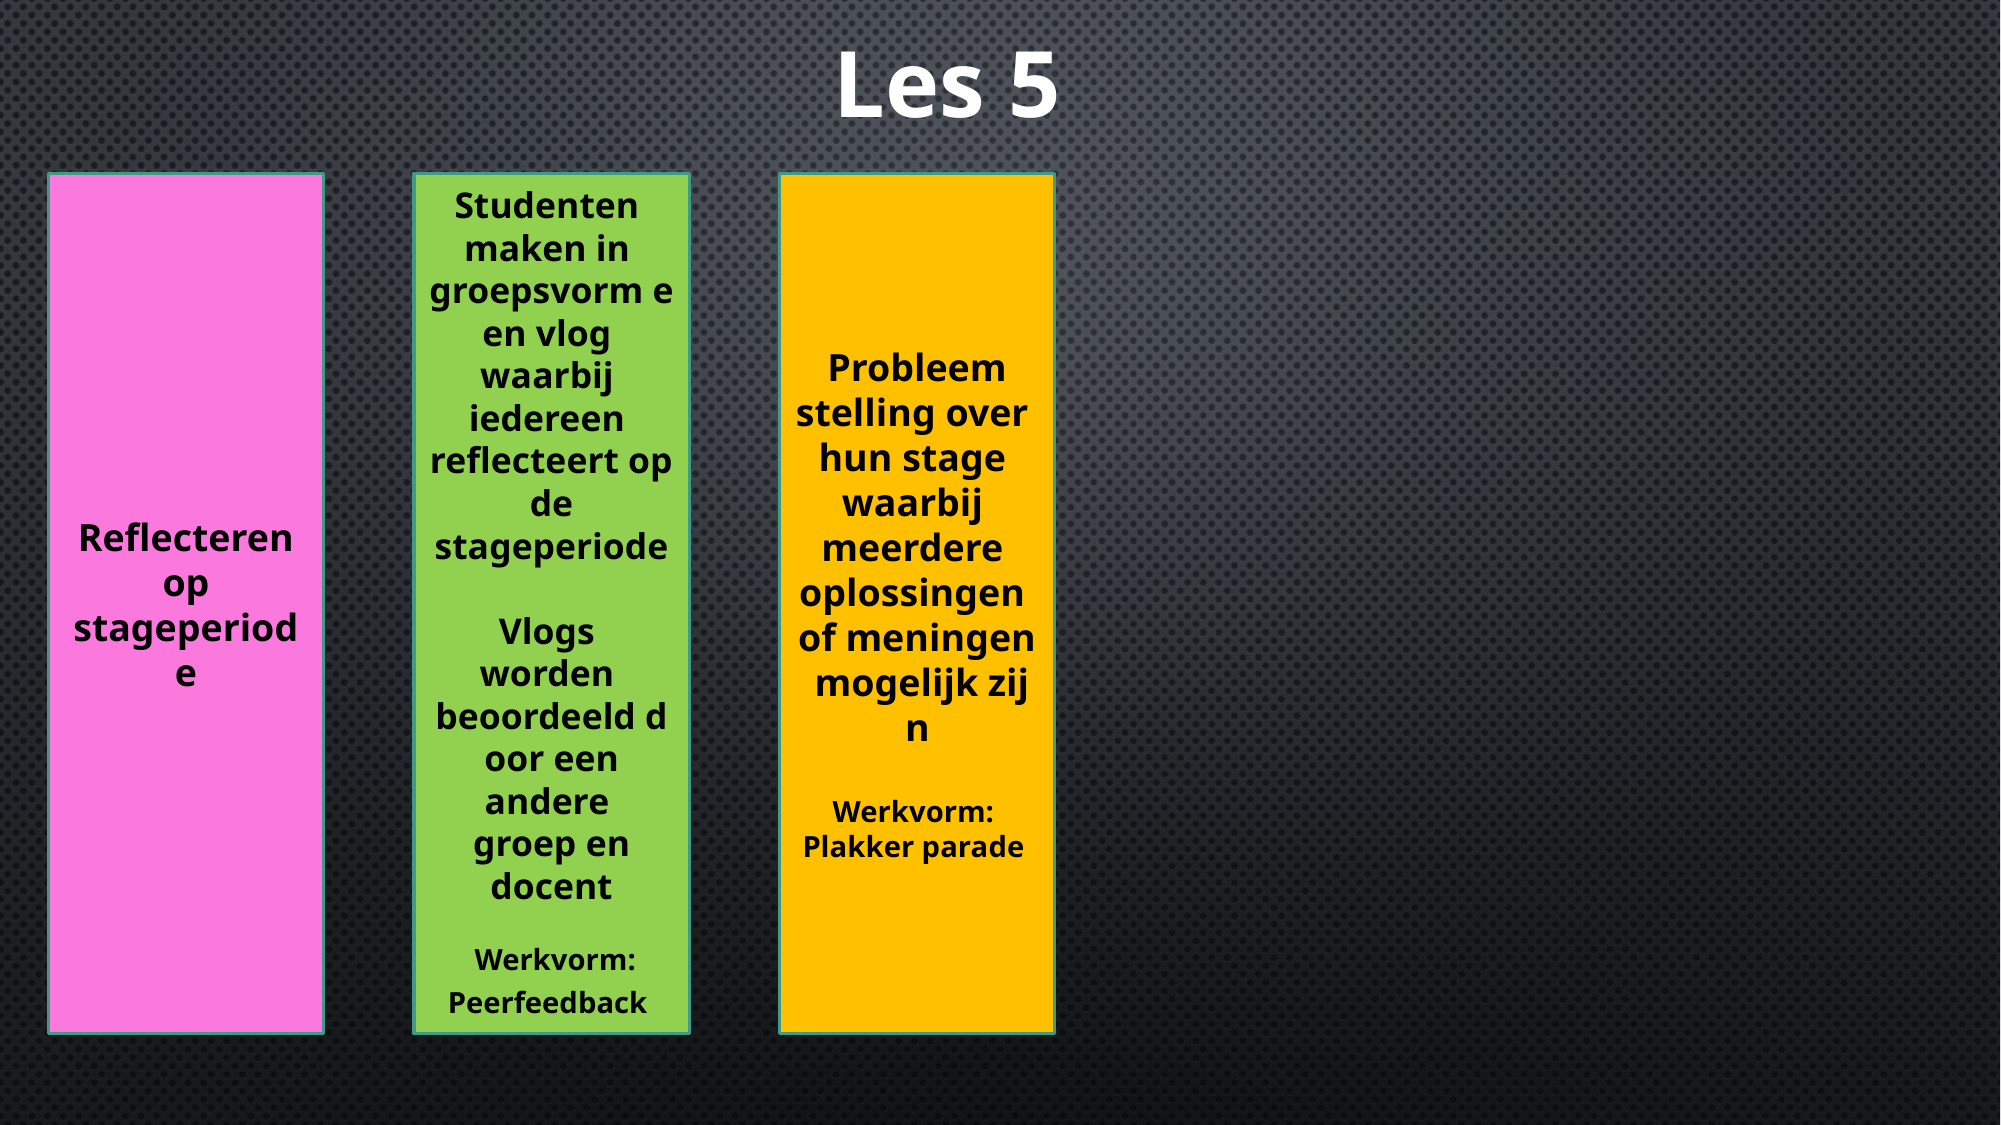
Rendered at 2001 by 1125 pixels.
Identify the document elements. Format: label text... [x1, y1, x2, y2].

text_box Les 5 [818, 18, 1555, 144]
text_box Reflecteren op stageperiode [47, 172, 325, 1035]
text_box Studenten maken in groepsvorm een vlog waarbij iedereen reflecteert op de stageperiode Vlogs worden beoordeeld door een andere groep en docent Werkvorm: Peerfeedback ​ ​ [412, 172, 691, 1035]
text_box Probleem stelling over hun stage waarbij meerdere oplossingen of meningen mogelijk zijn ​ Werkvorm: Plakker parade ​ [778, 172, 1056, 1035]
